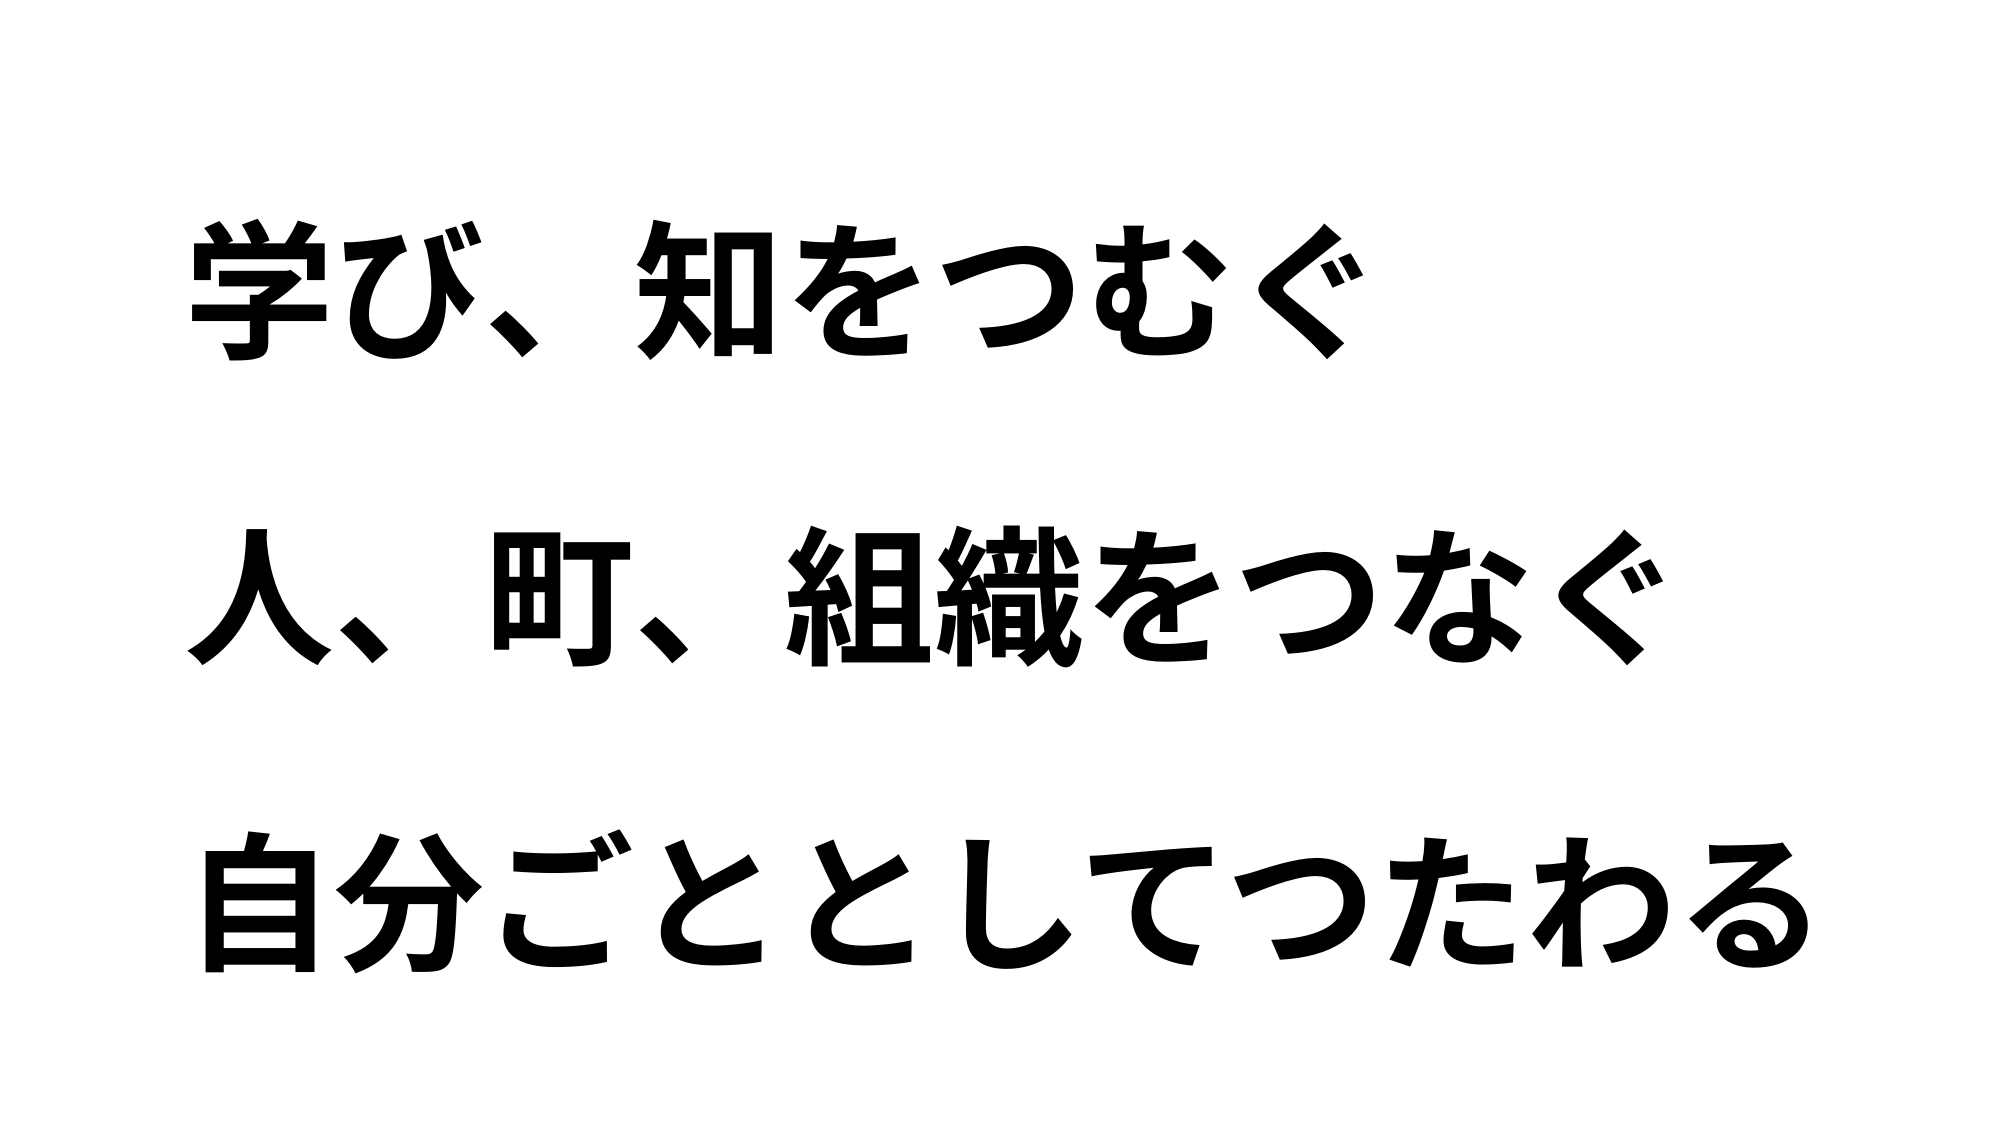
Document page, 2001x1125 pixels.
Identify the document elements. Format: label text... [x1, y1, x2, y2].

text_box 学び、知をつむぐ 人、町、組織をつなぐ 自分ごととしてつたわる [169, 64, 1855, 998]
